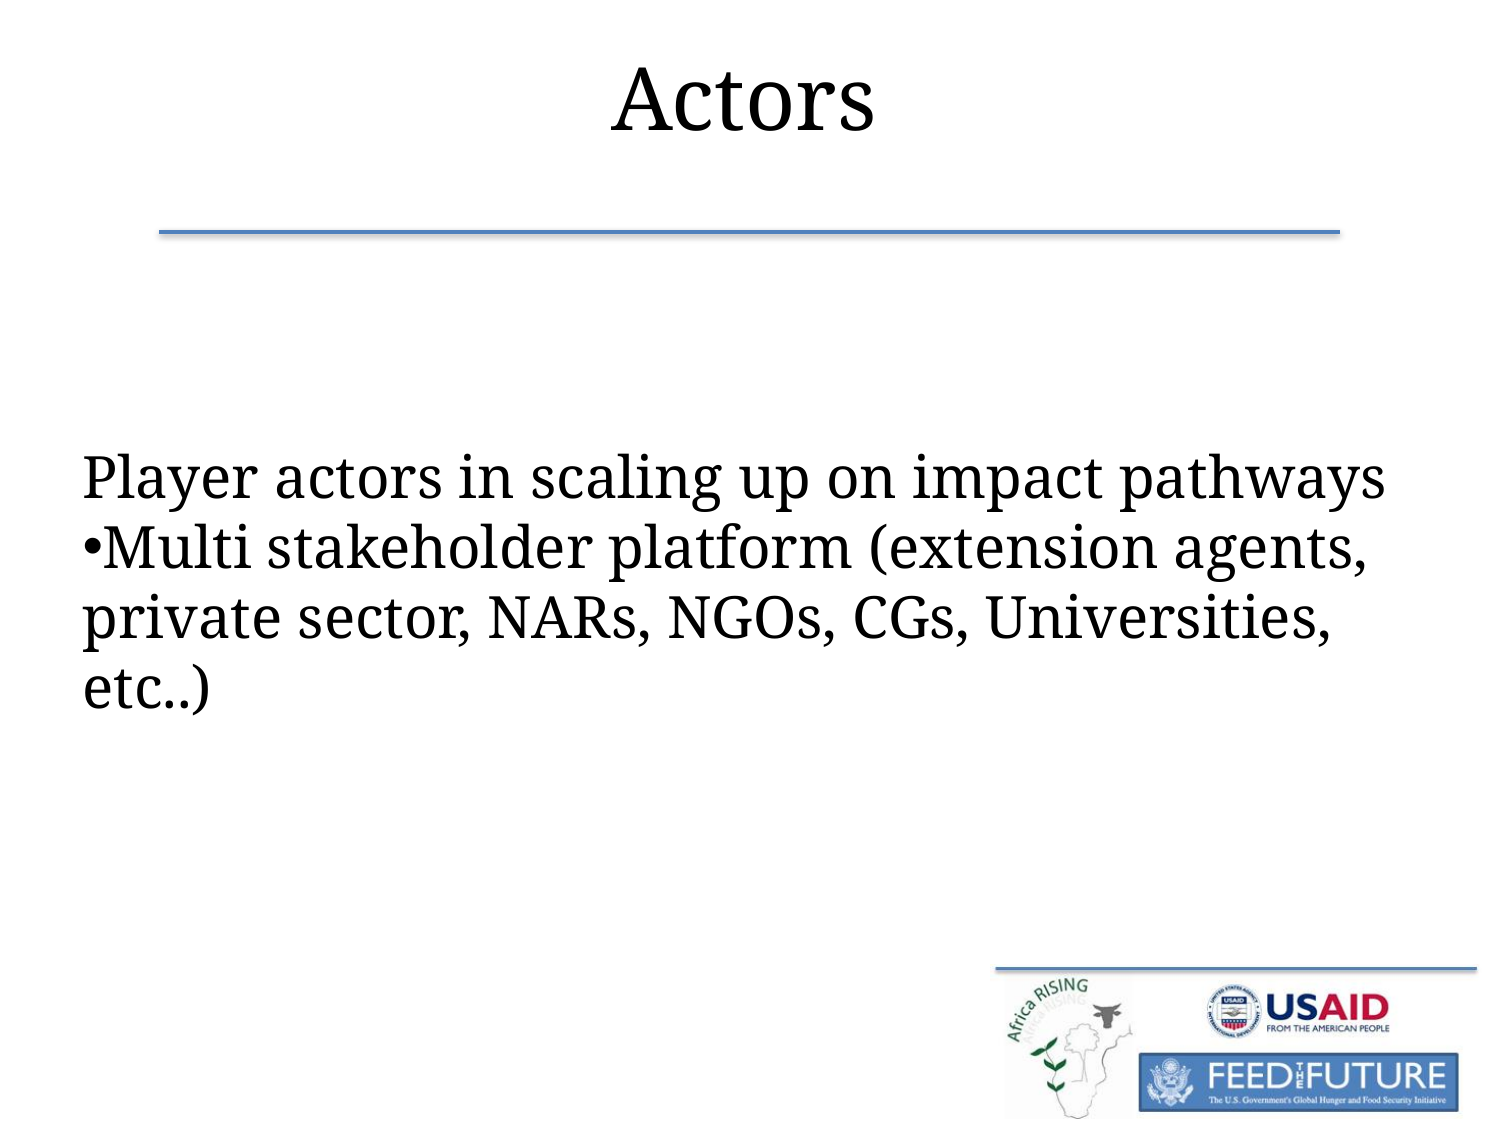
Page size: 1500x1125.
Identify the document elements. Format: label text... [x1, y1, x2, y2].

text_box Player actors in scaling up on impact pathways Multi stakeholder platform (extension agents, private sector, NARs, NGOs, CGs, Universities, etc..) [76, 255, 1400, 976]
picture [990, 963, 1483, 1119]
text_box Actors [76, 42, 1412, 153]
